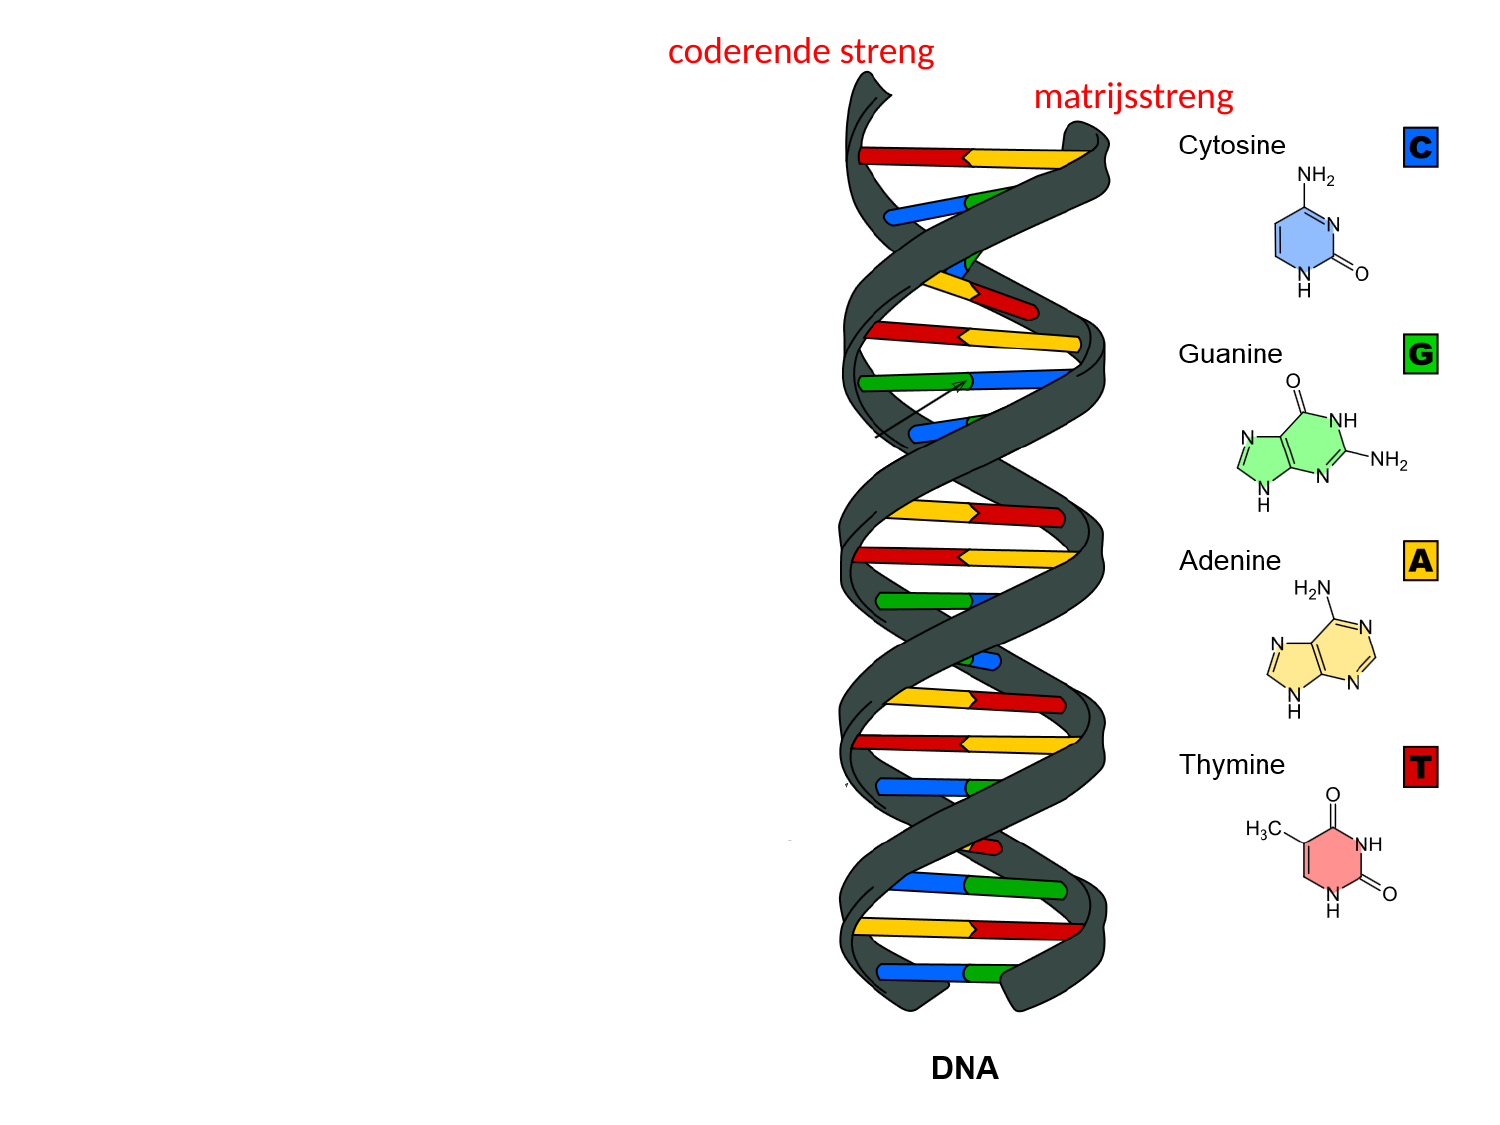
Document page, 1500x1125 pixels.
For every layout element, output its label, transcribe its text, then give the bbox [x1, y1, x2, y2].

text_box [152, 53, 1455, 1125]
text_box coderende streng matrijsstreng [653, 18, 1250, 53]
